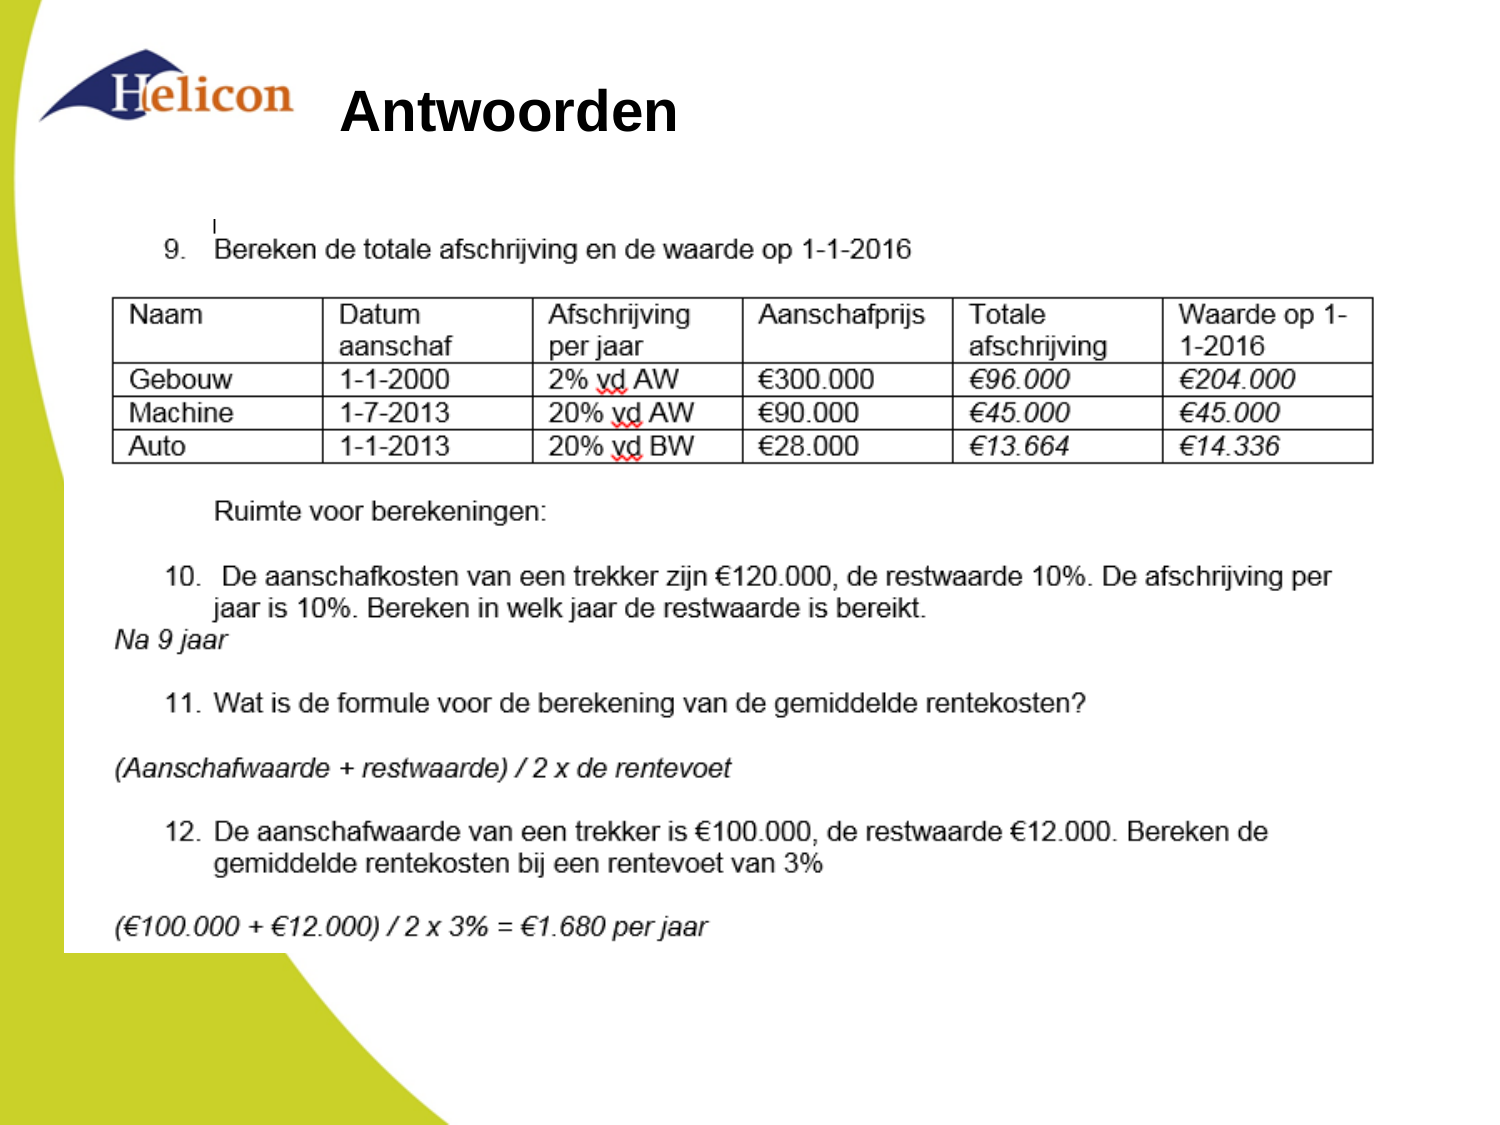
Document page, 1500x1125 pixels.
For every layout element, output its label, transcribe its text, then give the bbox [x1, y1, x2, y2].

title Antwoorden [324, 54, 1415, 161]
picture [0, 0, 1500, 1125]
